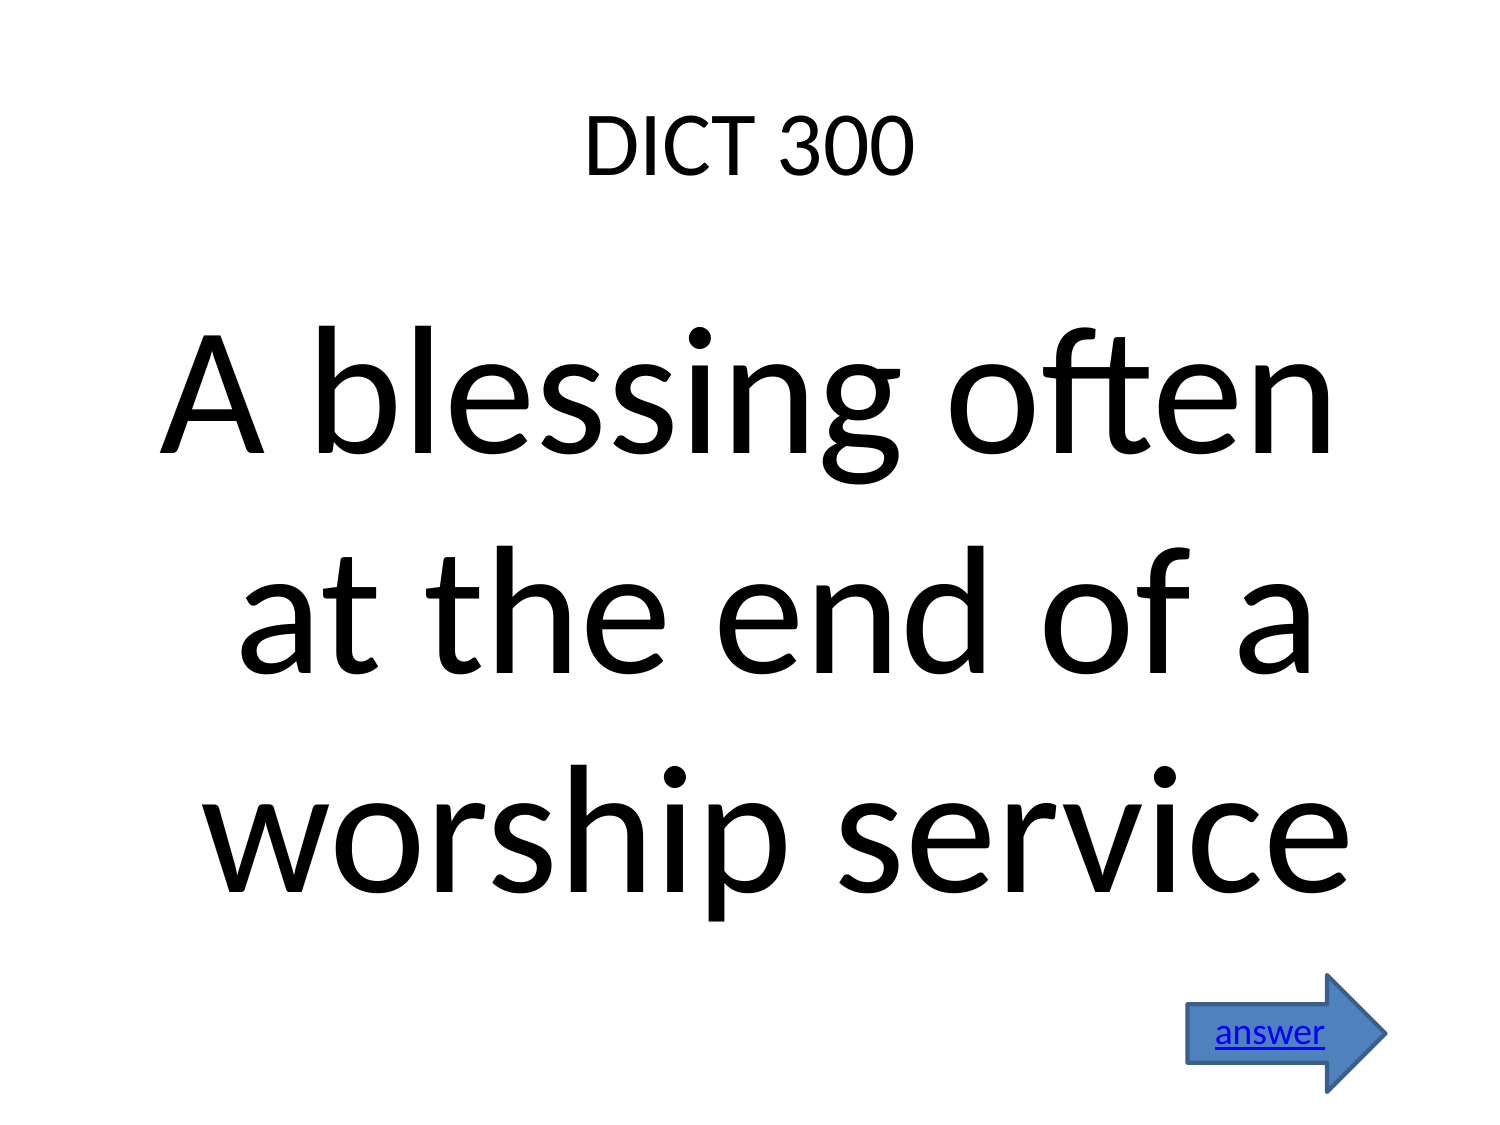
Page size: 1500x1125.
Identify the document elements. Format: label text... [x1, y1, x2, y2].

text_box [1324, 973, 1354, 999]
title DICT 300 [75, 45, 1425, 233]
text_box answer [1200, 999, 1400, 1060]
text_box [1185, 1002, 1362, 1094]
list A blessing often at the end of a worship service [75, 262, 1425, 1005]
